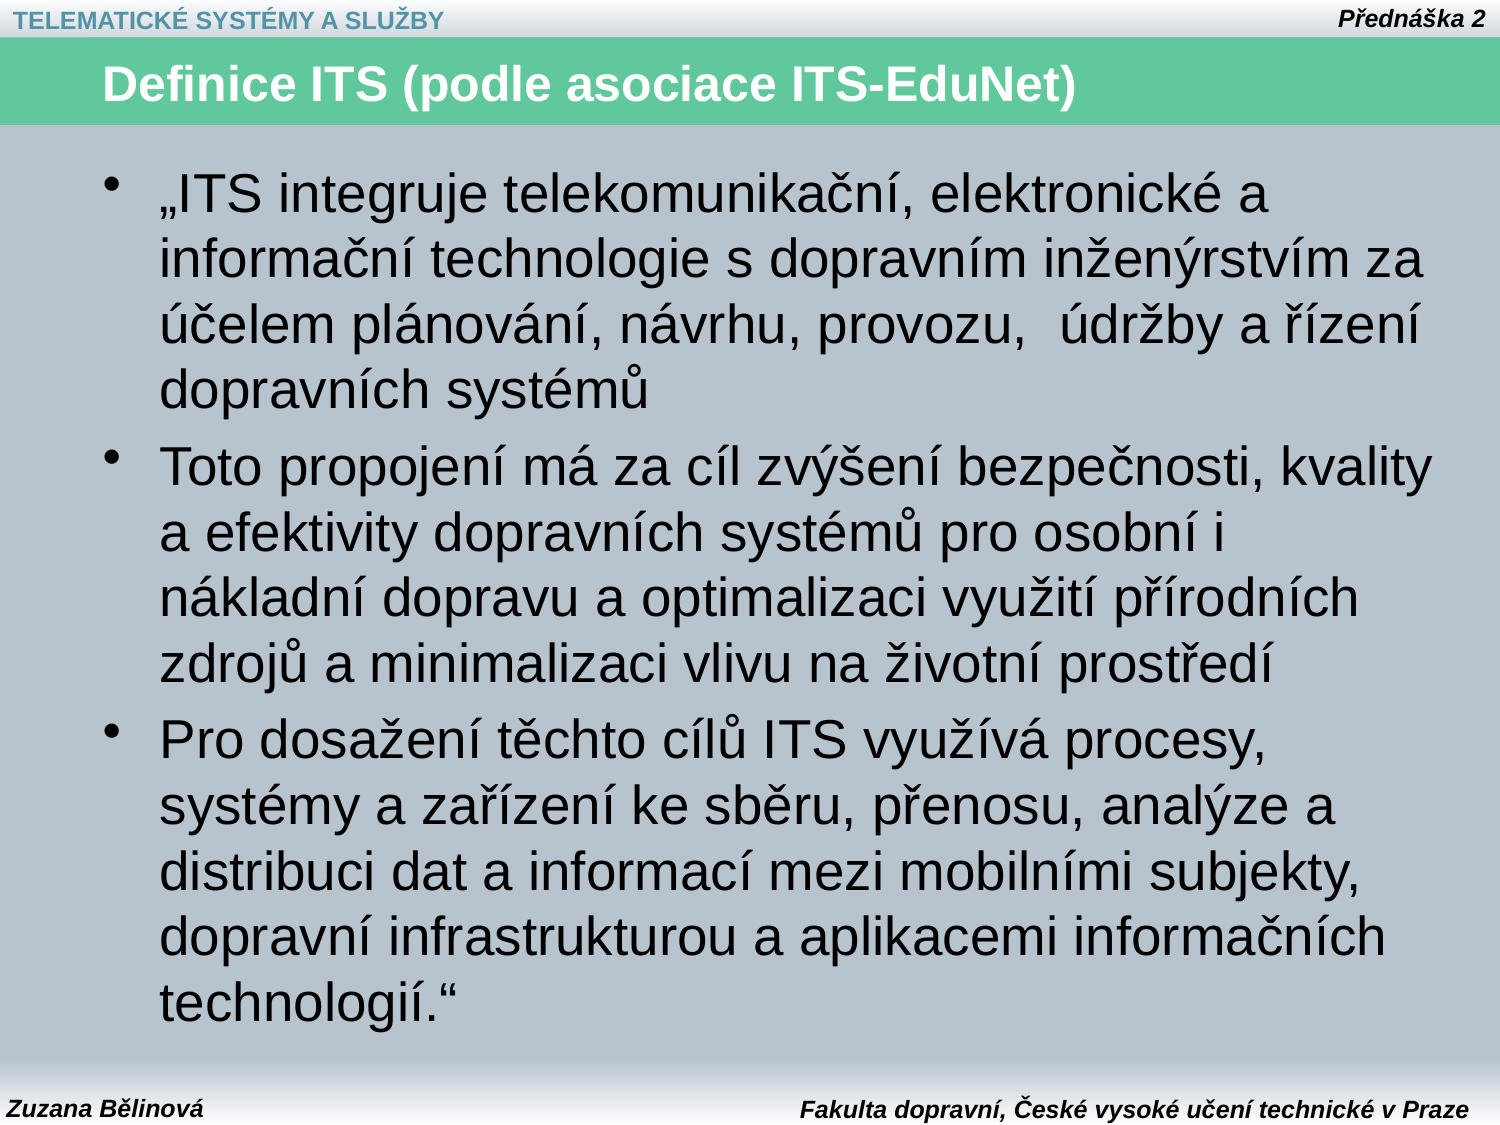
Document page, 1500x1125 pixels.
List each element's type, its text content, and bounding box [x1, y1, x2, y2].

list „ITS integruje telekomunikační, elektronické a informační technologie s dopravním inženýrstvím za účelem plánování, návrhu, provozu, údržby a řízení dopravních systémů Toto propojení má za cíl zvýšení bezpečnosti, kvality a efektivity dopravních systémů pro osobní i nákladní dopravu a optimalizaci využití přírodních zdrojů a minimalizaci vlivu na životní prostředí Pro dosažení těchto cílů ITS využívá procesy, systémy a zařízení ke sběru, přenosu, analýze a distribuci dat a informací mezi mobilními subjekty, dopravní infrastrukturou a aplikacemi informačních technologií.“ [87, 149, 1460, 1059]
title Definice ITS (podle asociace ITS-EduNet) [87, 37, 1500, 126]
